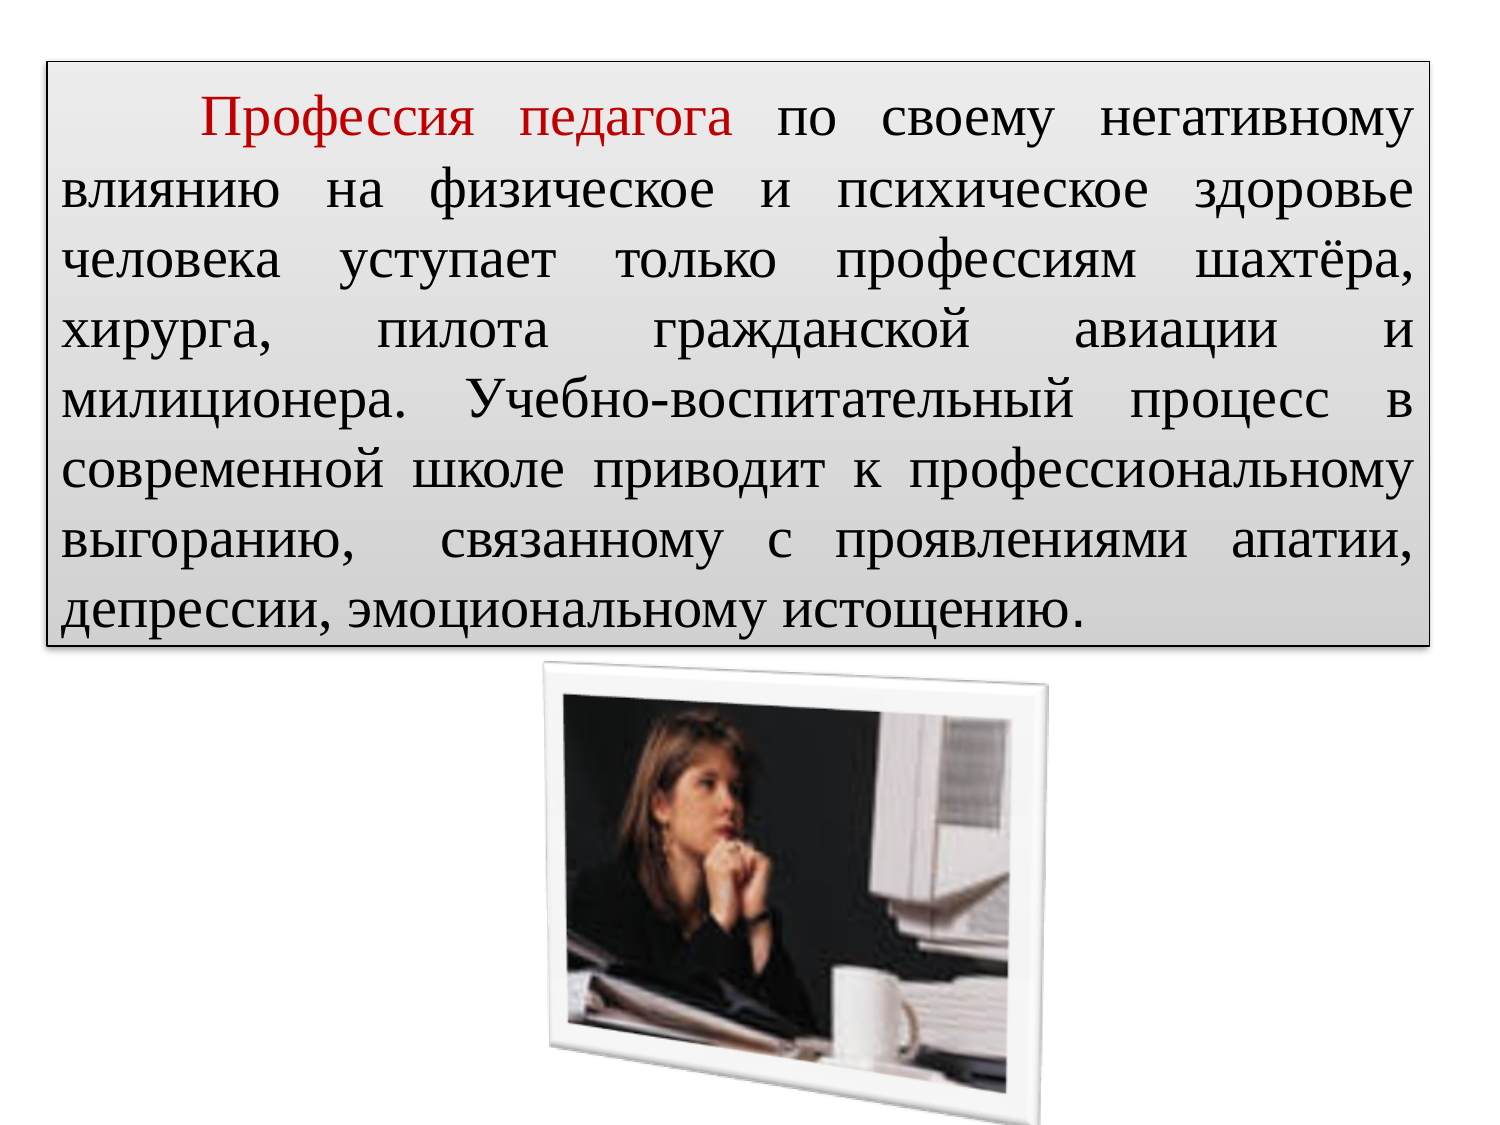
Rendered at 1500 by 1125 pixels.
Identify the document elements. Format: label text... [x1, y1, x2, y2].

text_box Профессия педагога по своему негативному влиянию на физическое и психическое здоровье человека уступает только профессиям шахтёра, хирурга, пилота гражданской авиации и милиционера. Учебно-воспитательный процесс в современной школе приводит к профессиональному выгоранию, связанному с проявлениями апатии, депрессии, эмоциональному истощению. [46, 61, 1430, 647]
picture [537, 654, 1056, 1125]
